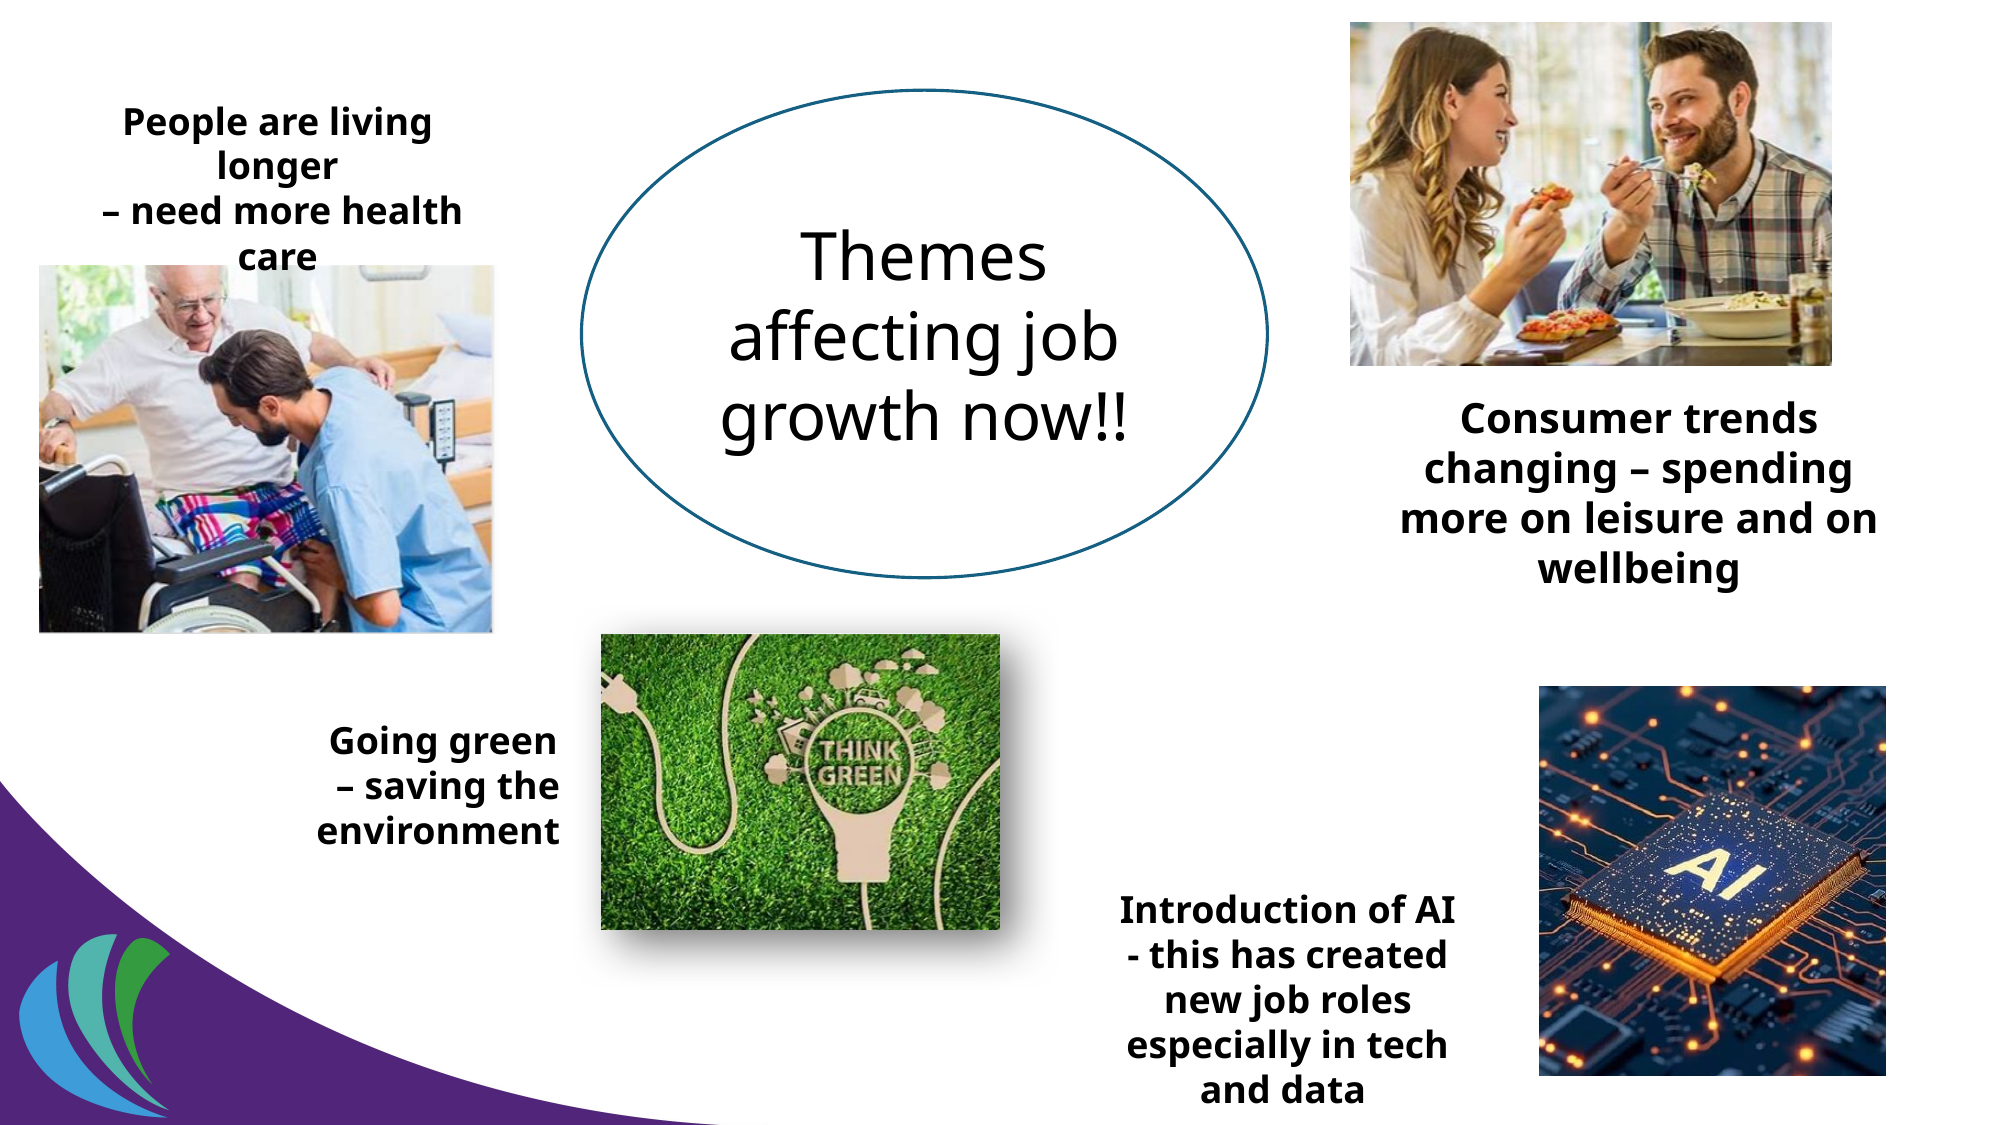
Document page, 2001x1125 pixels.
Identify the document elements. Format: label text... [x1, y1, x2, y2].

text_box Introduction of AI - this has created new job roles especially in tech and data [1081, 878, 1495, 1118]
picture [0, 1, 2000, 1125]
text_box People are living longer – need more health care [56, 90, 499, 265]
text_box Consumer trends changing – spending more on leisure and on wellbeing [1371, 384, 1907, 600]
text_box Themes affecting job growth now!! [579, 88, 1269, 580]
text_box Going green – saving the environment [236, 709, 601, 860]
